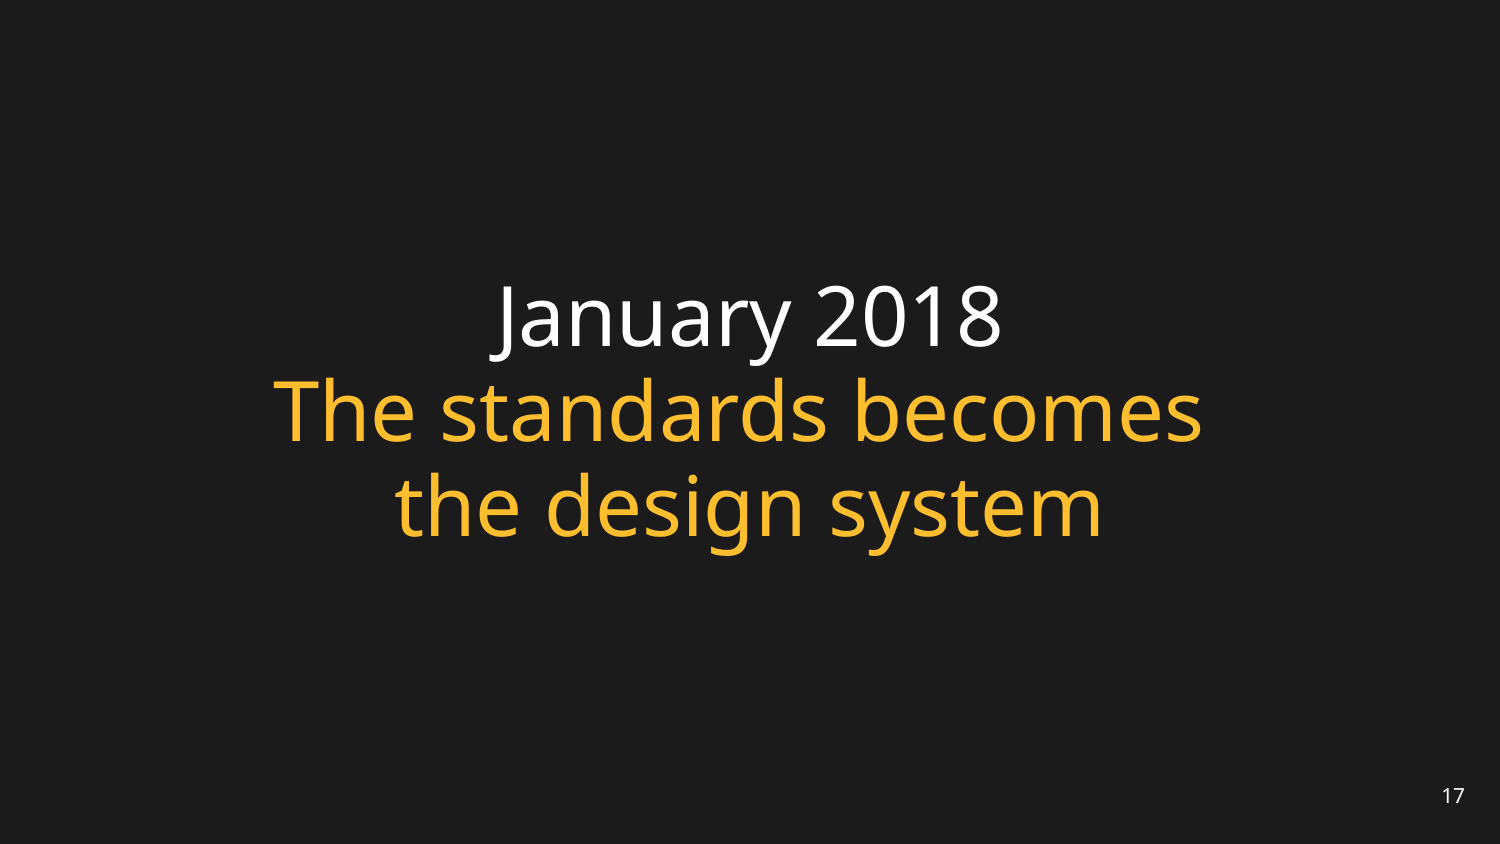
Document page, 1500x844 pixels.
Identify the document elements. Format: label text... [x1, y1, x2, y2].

title January 2018 The standards becomes the design system [51, 72, 1449, 753]
slide_number 17 [1389, 764, 1480, 830]
